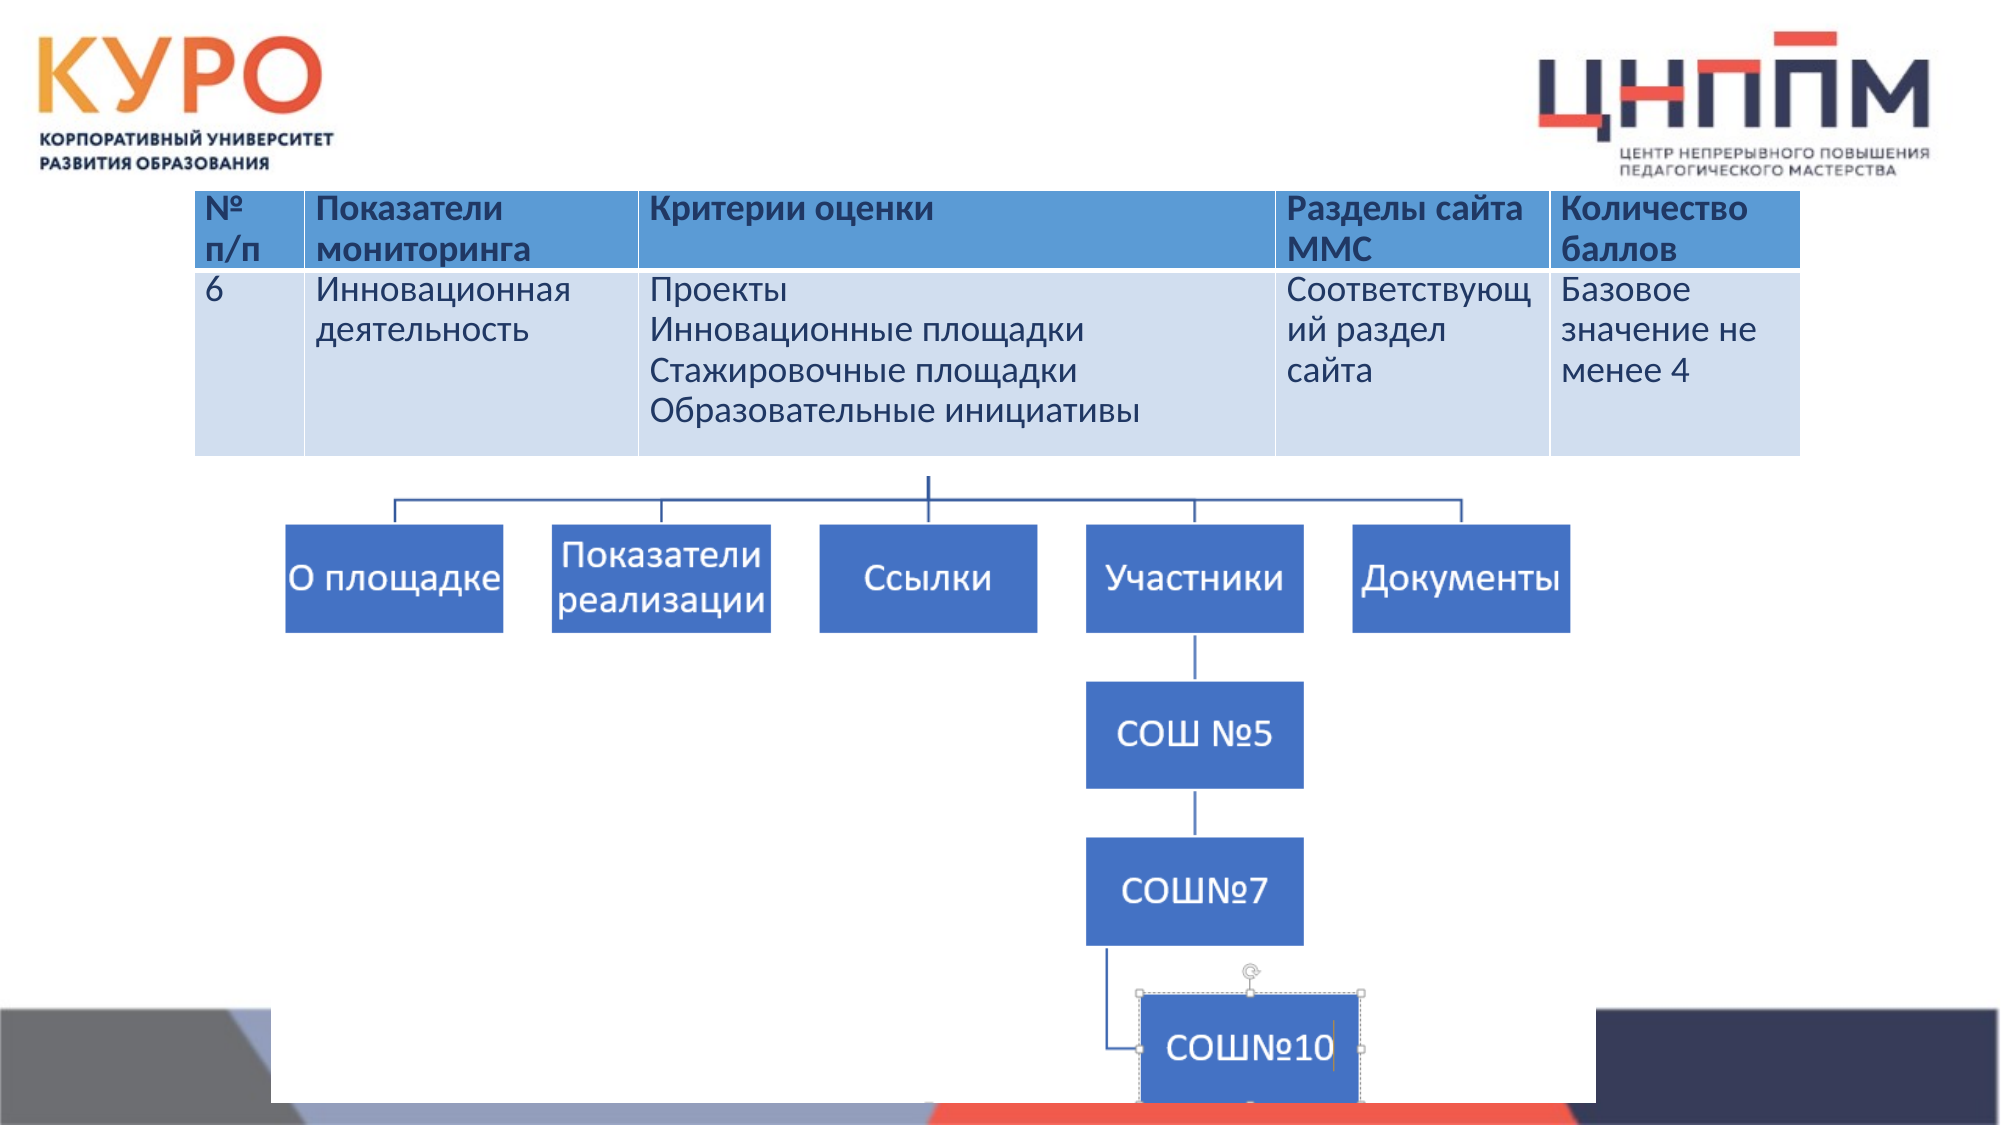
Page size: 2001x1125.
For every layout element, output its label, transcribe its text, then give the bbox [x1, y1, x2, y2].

table_cell 6 [195, 273, 304, 456]
table_header № п/п [195, 191, 304, 268]
picture [0, 0, 2001, 1125]
table_cell Соответствующий раздел сайта [1276, 273, 1549, 456]
table_cell Проекты Инновационные площадки Стажировочные площадки Образовательные инициативы [639, 273, 1275, 456]
table_cell Базовое значение не менее 4 [1551, 273, 1800, 456]
table_header Разделы сайта ММС [1276, 191, 1549, 268]
table_header Показатели мониторинга [305, 191, 638, 268]
table_header Количество баллов [1551, 191, 1800, 268]
table_header Критерии оценки [639, 191, 1275, 268]
table_cell Инновационная деятельность [305, 273, 638, 456]
